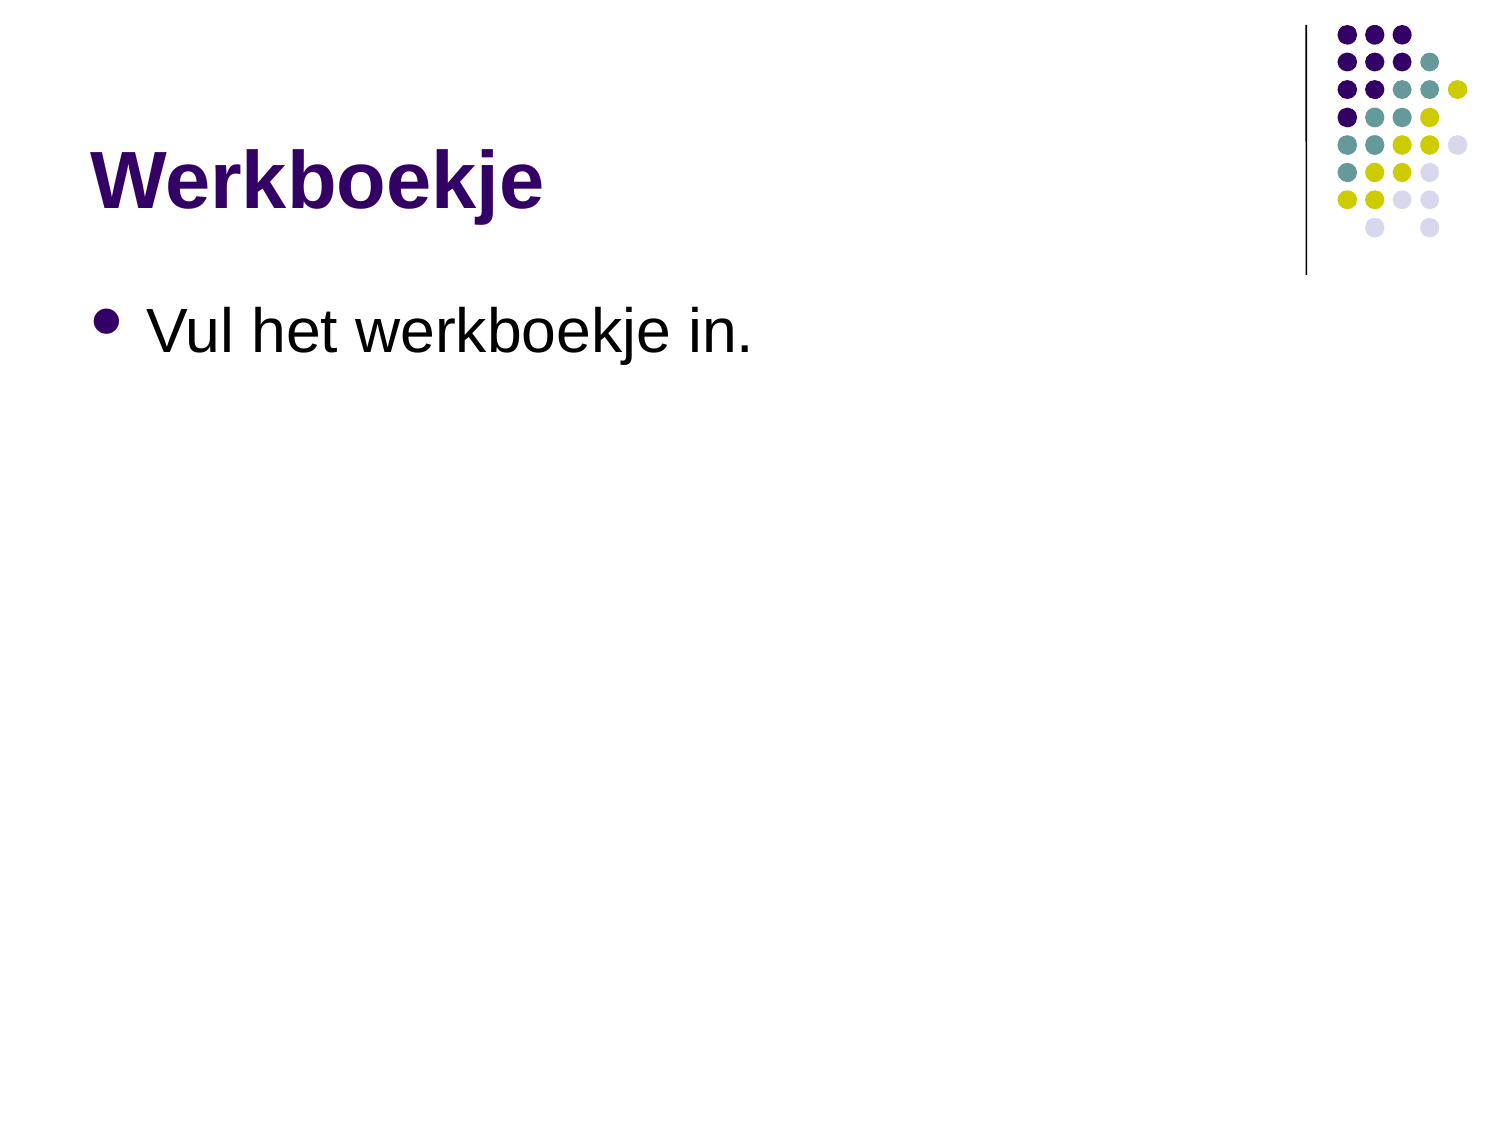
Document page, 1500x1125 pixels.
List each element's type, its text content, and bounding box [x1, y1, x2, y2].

title Werkboekje [75, 20, 1313, 233]
list Vul het werkboekje in. [75, 282, 1425, 1006]
